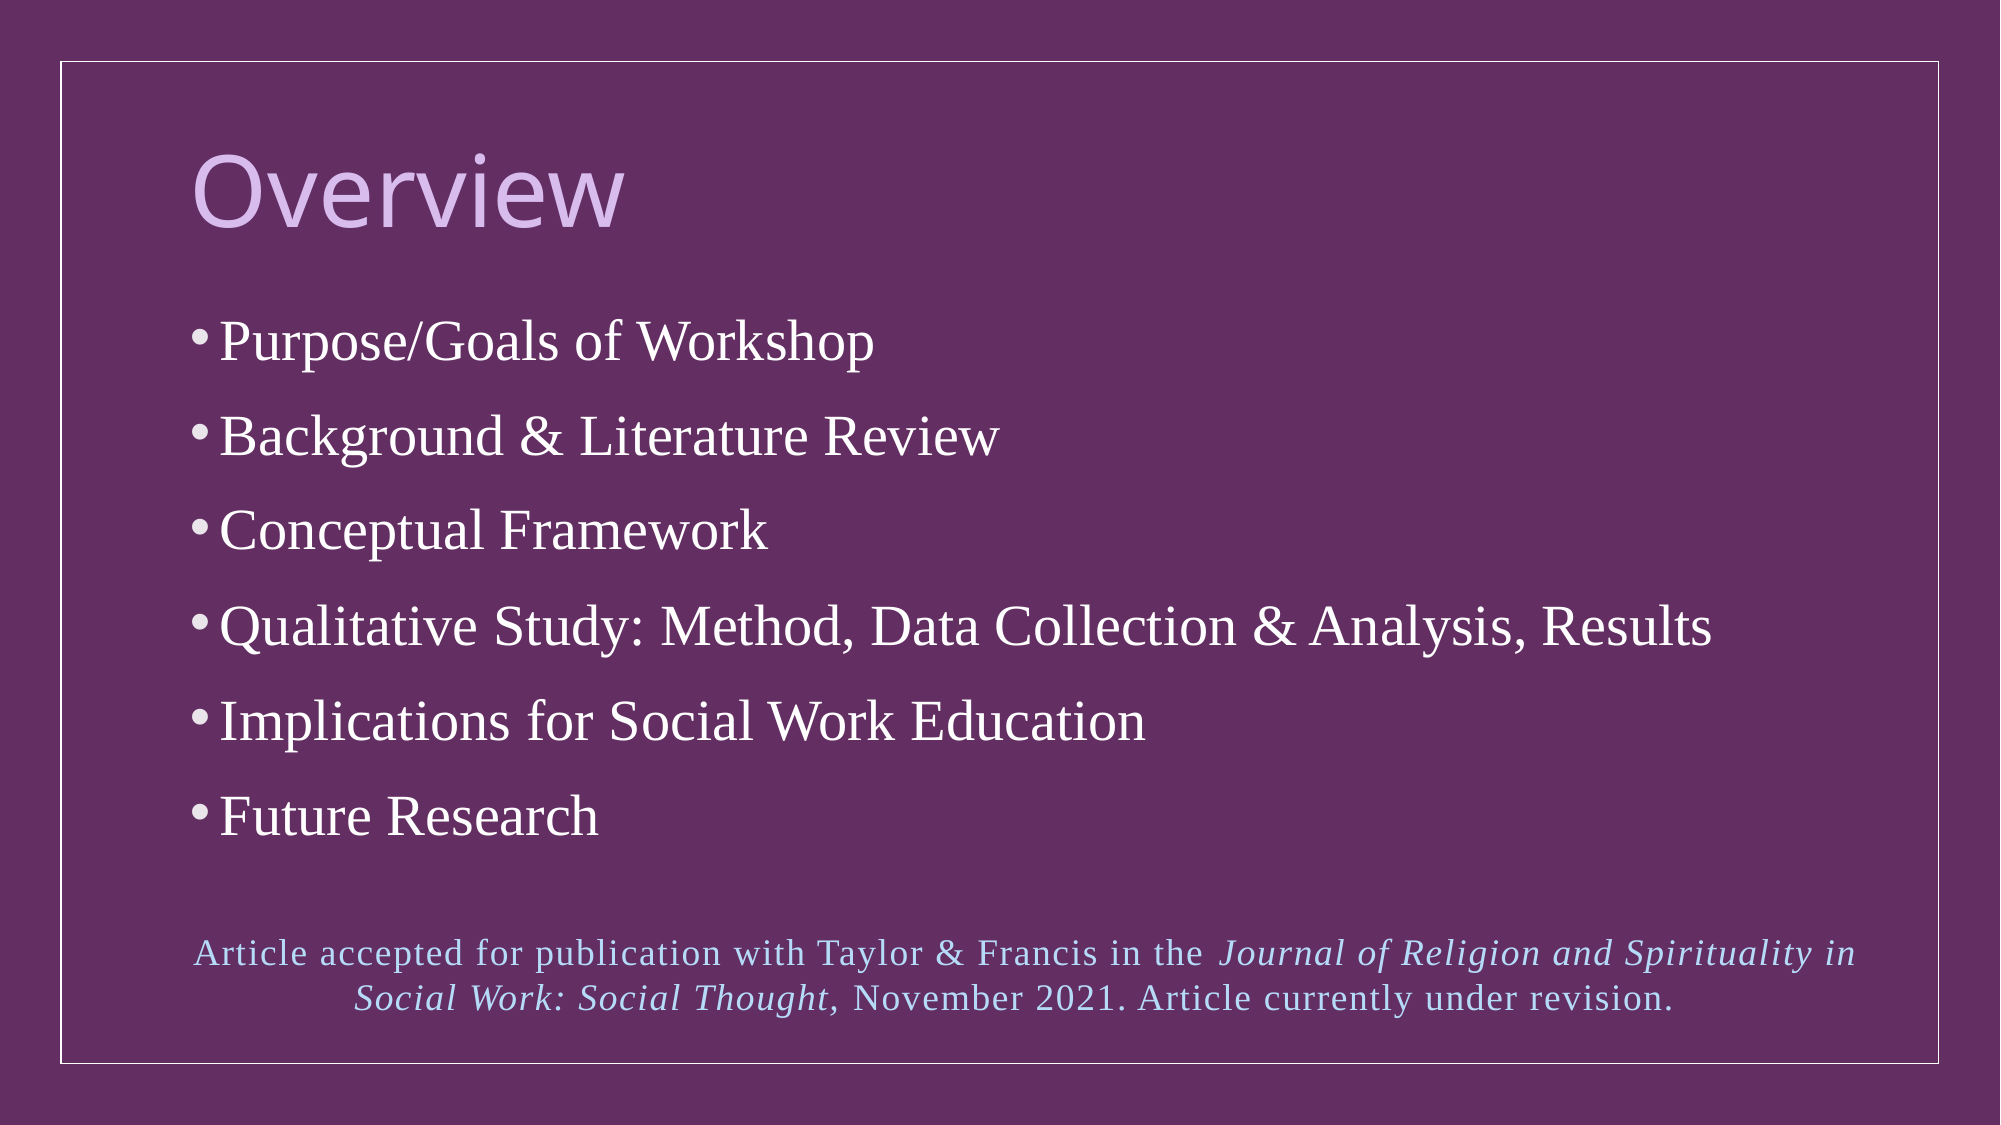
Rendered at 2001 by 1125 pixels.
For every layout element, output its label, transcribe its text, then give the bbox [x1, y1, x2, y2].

list Purpose/Goals of Workshop Background & Literature Review Conceptual Framework Qualitative Study: Method, Data Collection & Analysis, Results Implications for Social Work Education Future Research [174, 294, 1825, 892]
title Overview [174, 82, 1825, 294]
text_box Article accepted for publication with Taylor & Francis in the Journal of Religion and Spirituality in Social Work: Social Thought, November 2021. Article currently under revision. [174, 919, 1877, 1095]
